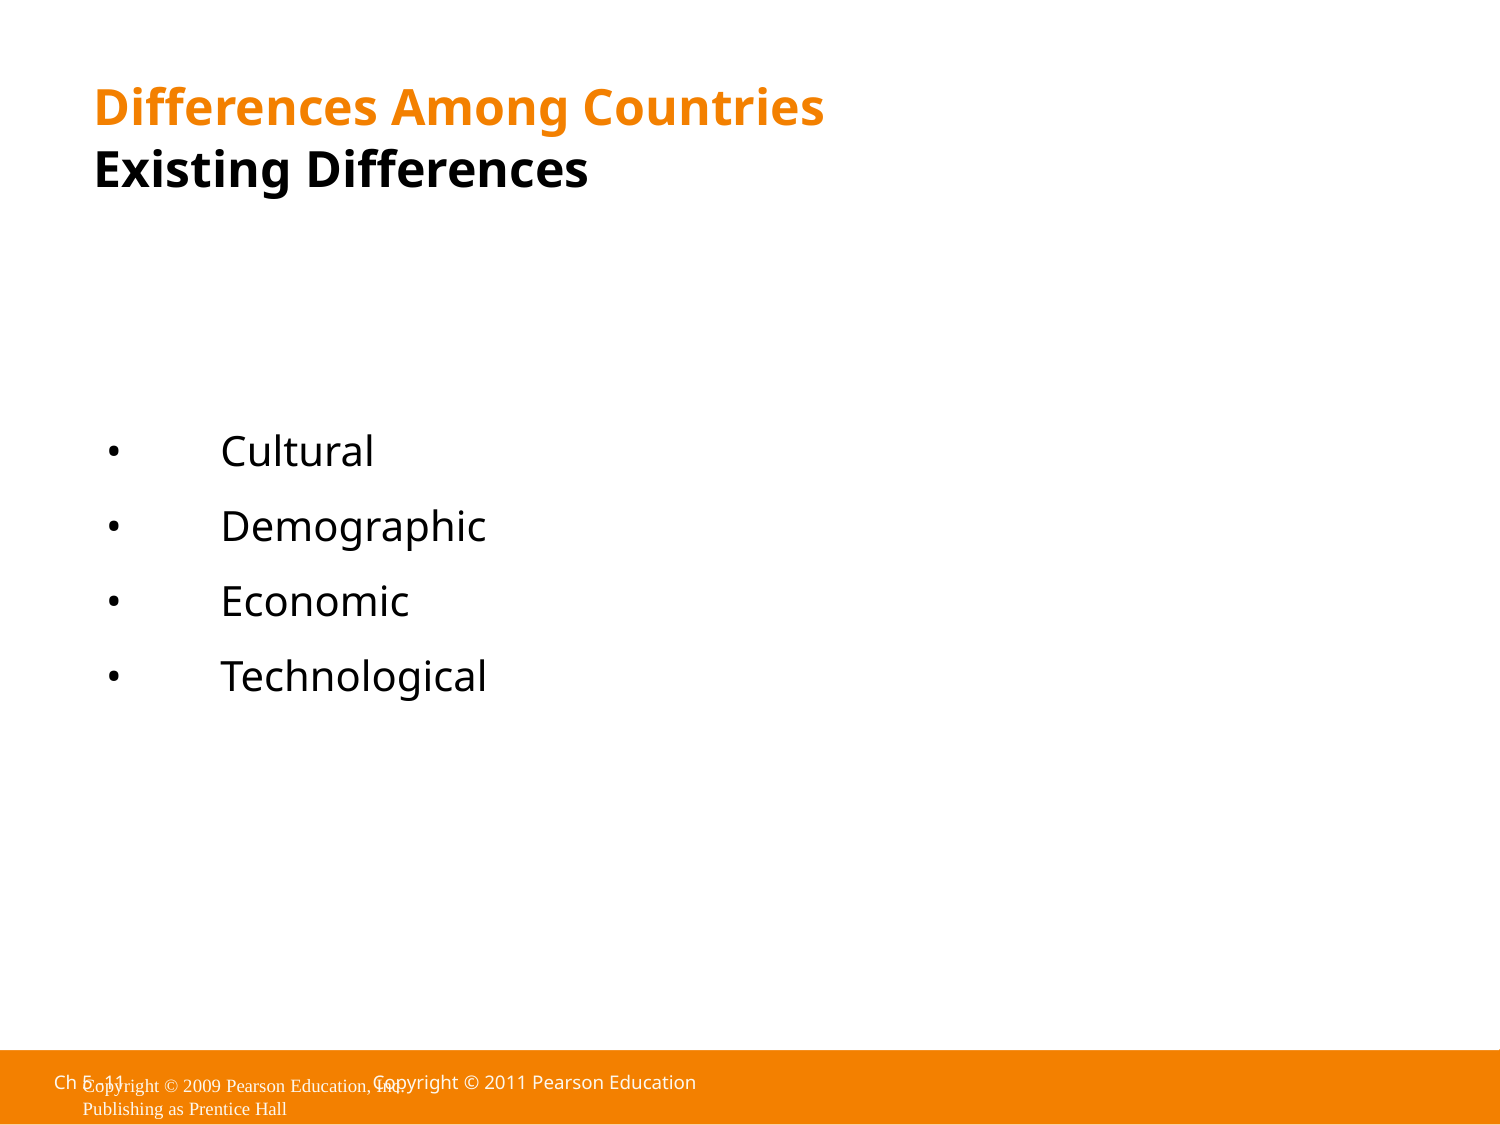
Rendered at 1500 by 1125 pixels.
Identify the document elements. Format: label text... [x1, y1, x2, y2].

text_box Copyright © 2011 Pearson Education [233, 1070, 703, 1093]
text_box Copyright © 2009 Pearson Education, Inc. Publishing as Prentice Hall [82, 1073, 908, 1119]
text_box Ch 5 -11 [47, 1070, 171, 1093]
text_box [0, 1050, 1500, 1125]
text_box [99, 424, 1219, 722]
text_box Existing Differences [87, 137, 1296, 198]
picture [1248, 1042, 1500, 1124]
text_box Differences Among Countries [87, 74, 1409, 136]
